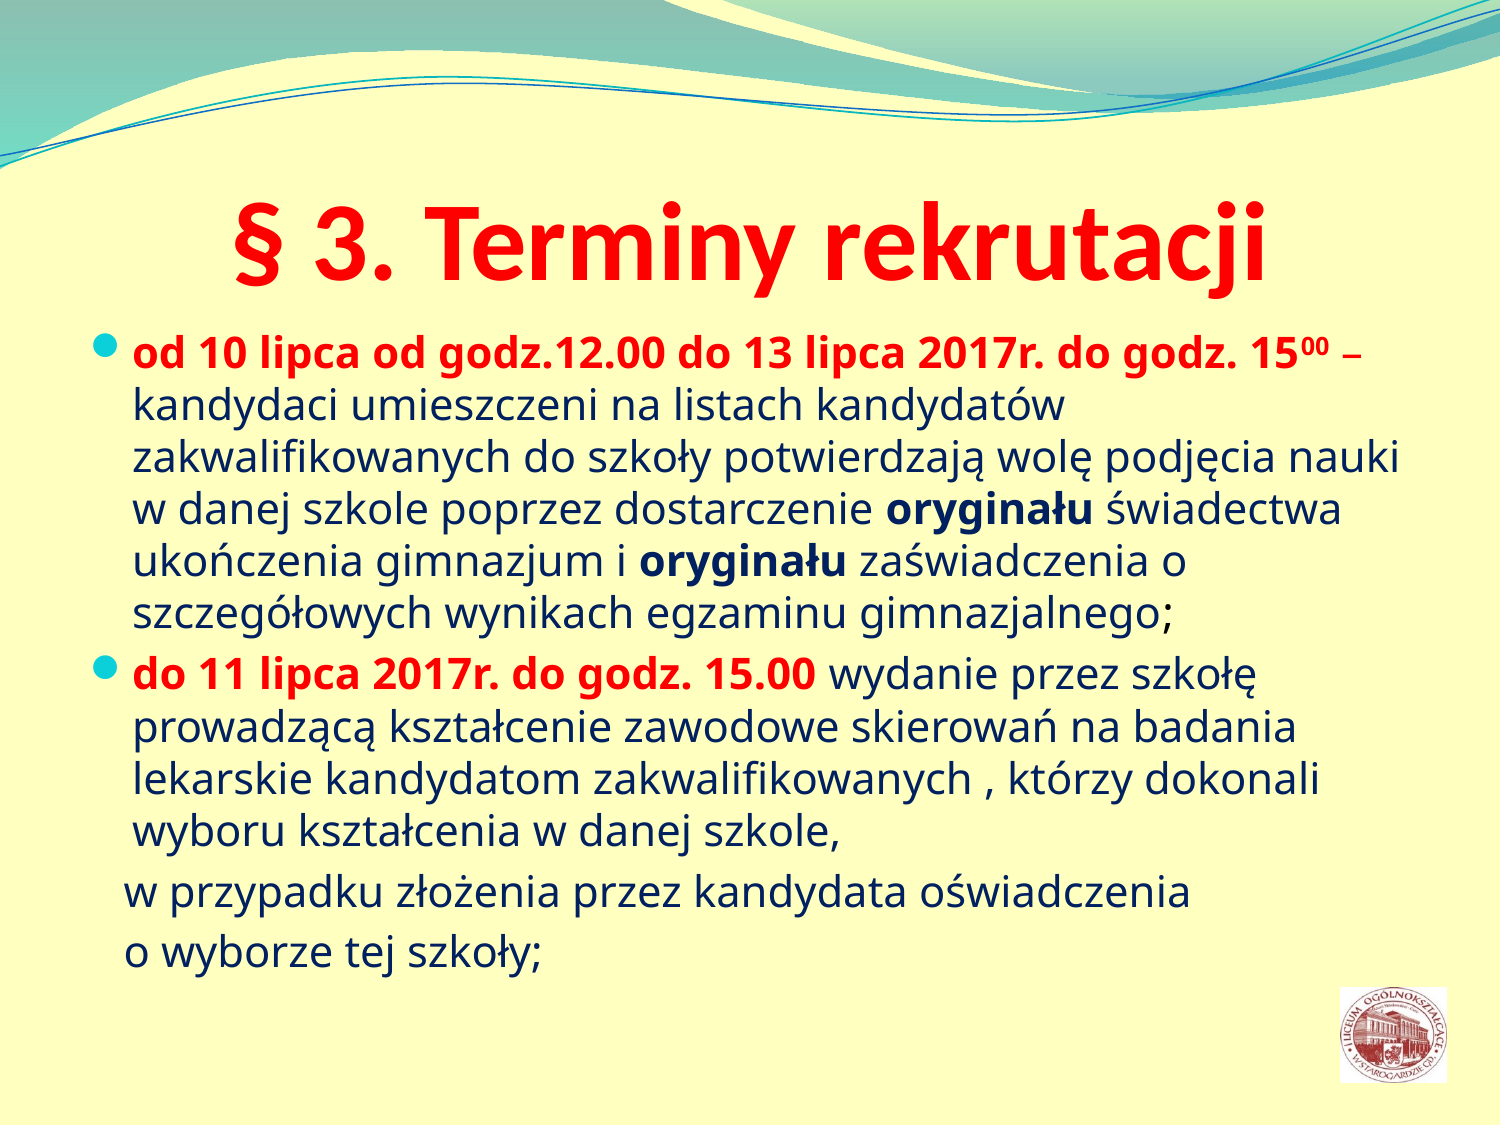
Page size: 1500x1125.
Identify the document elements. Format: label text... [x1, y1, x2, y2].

list od 10 lipca od godz.12.00 do 13 lipca 2017r. do godz. 1500 – kandydaci umieszczeni na listach kandydatów zakwalifikowanych do szkoły potwierdzają wolę podjęcia nauki w danej szkole poprzez dostarczenie oryginału świadectwa ukończenia gimnazjum i oryginału zaświadczenia o szczegółowych wynikach egzaminu gimnazjalnego; do 11 lipca 2017r. do godz. 15.00 wydanie przez szkołę prowadzącą kształcenie zawodowe skierowań na badania lekarskie kandydatom zakwalifikowanych , którzy dokonali wyboru kształcenia w danej szkole, w przypadku złożenia przez kandydata oświadczenia o wyborze tej szkoły; [75, 317, 1425, 1038]
title § 3. Terminy rekrutacji [75, 115, 1425, 303]
picture [1340, 987, 1448, 1083]
